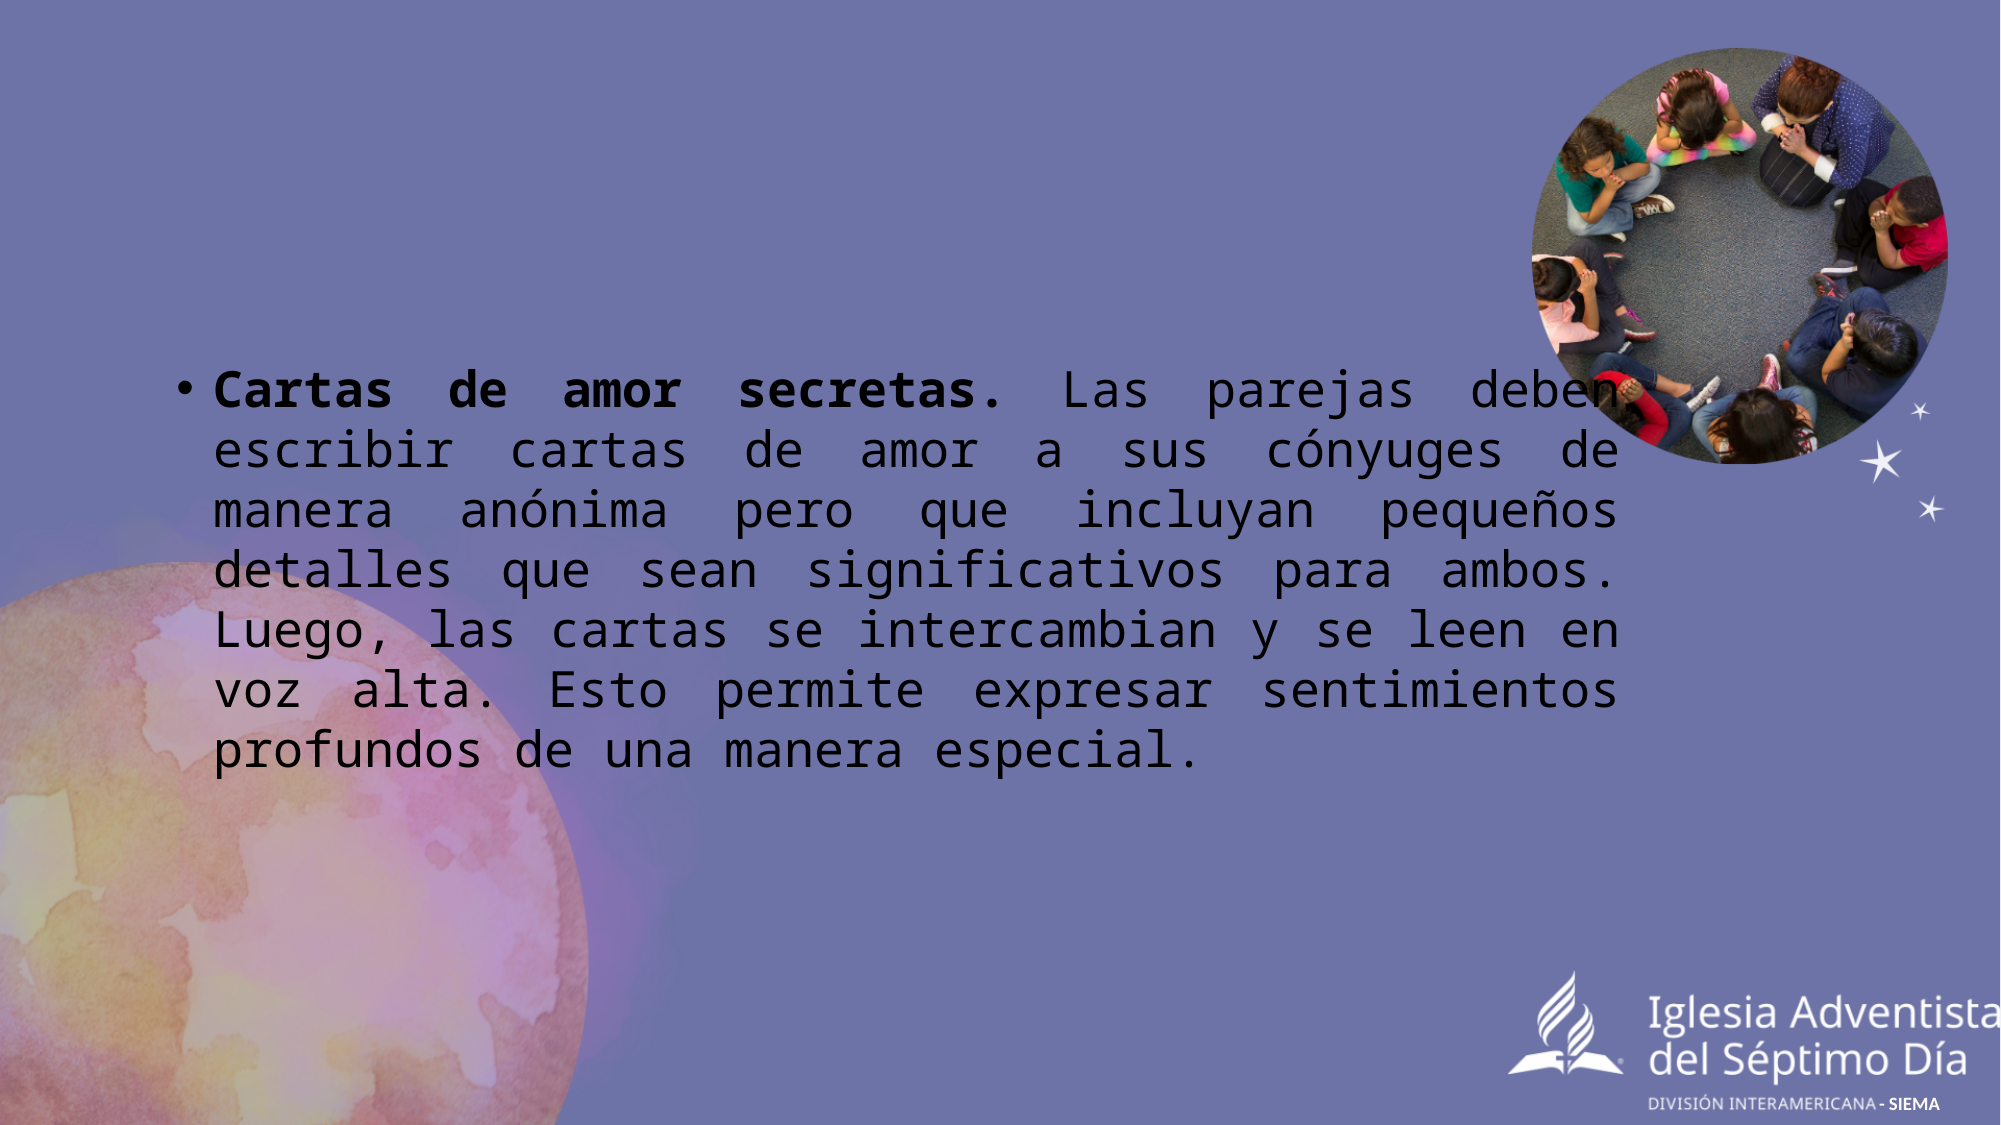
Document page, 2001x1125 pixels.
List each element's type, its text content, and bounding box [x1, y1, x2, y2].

text_box - SIEMA [1860, 1084, 1956, 1122]
list Cartas de amor secretas. Las parejas deben escribir cartas de amor a sus cónyuges de manera anónima pero que incluyan pequeños detalles que sean significativos para ambos. Luego, las cartas se intercambian y se leen en voz alta. Esto permite expresar sentimientos profundos de una manera especial. [161, 349, 1636, 845]
picture [0, 0, 2001, 1125]
